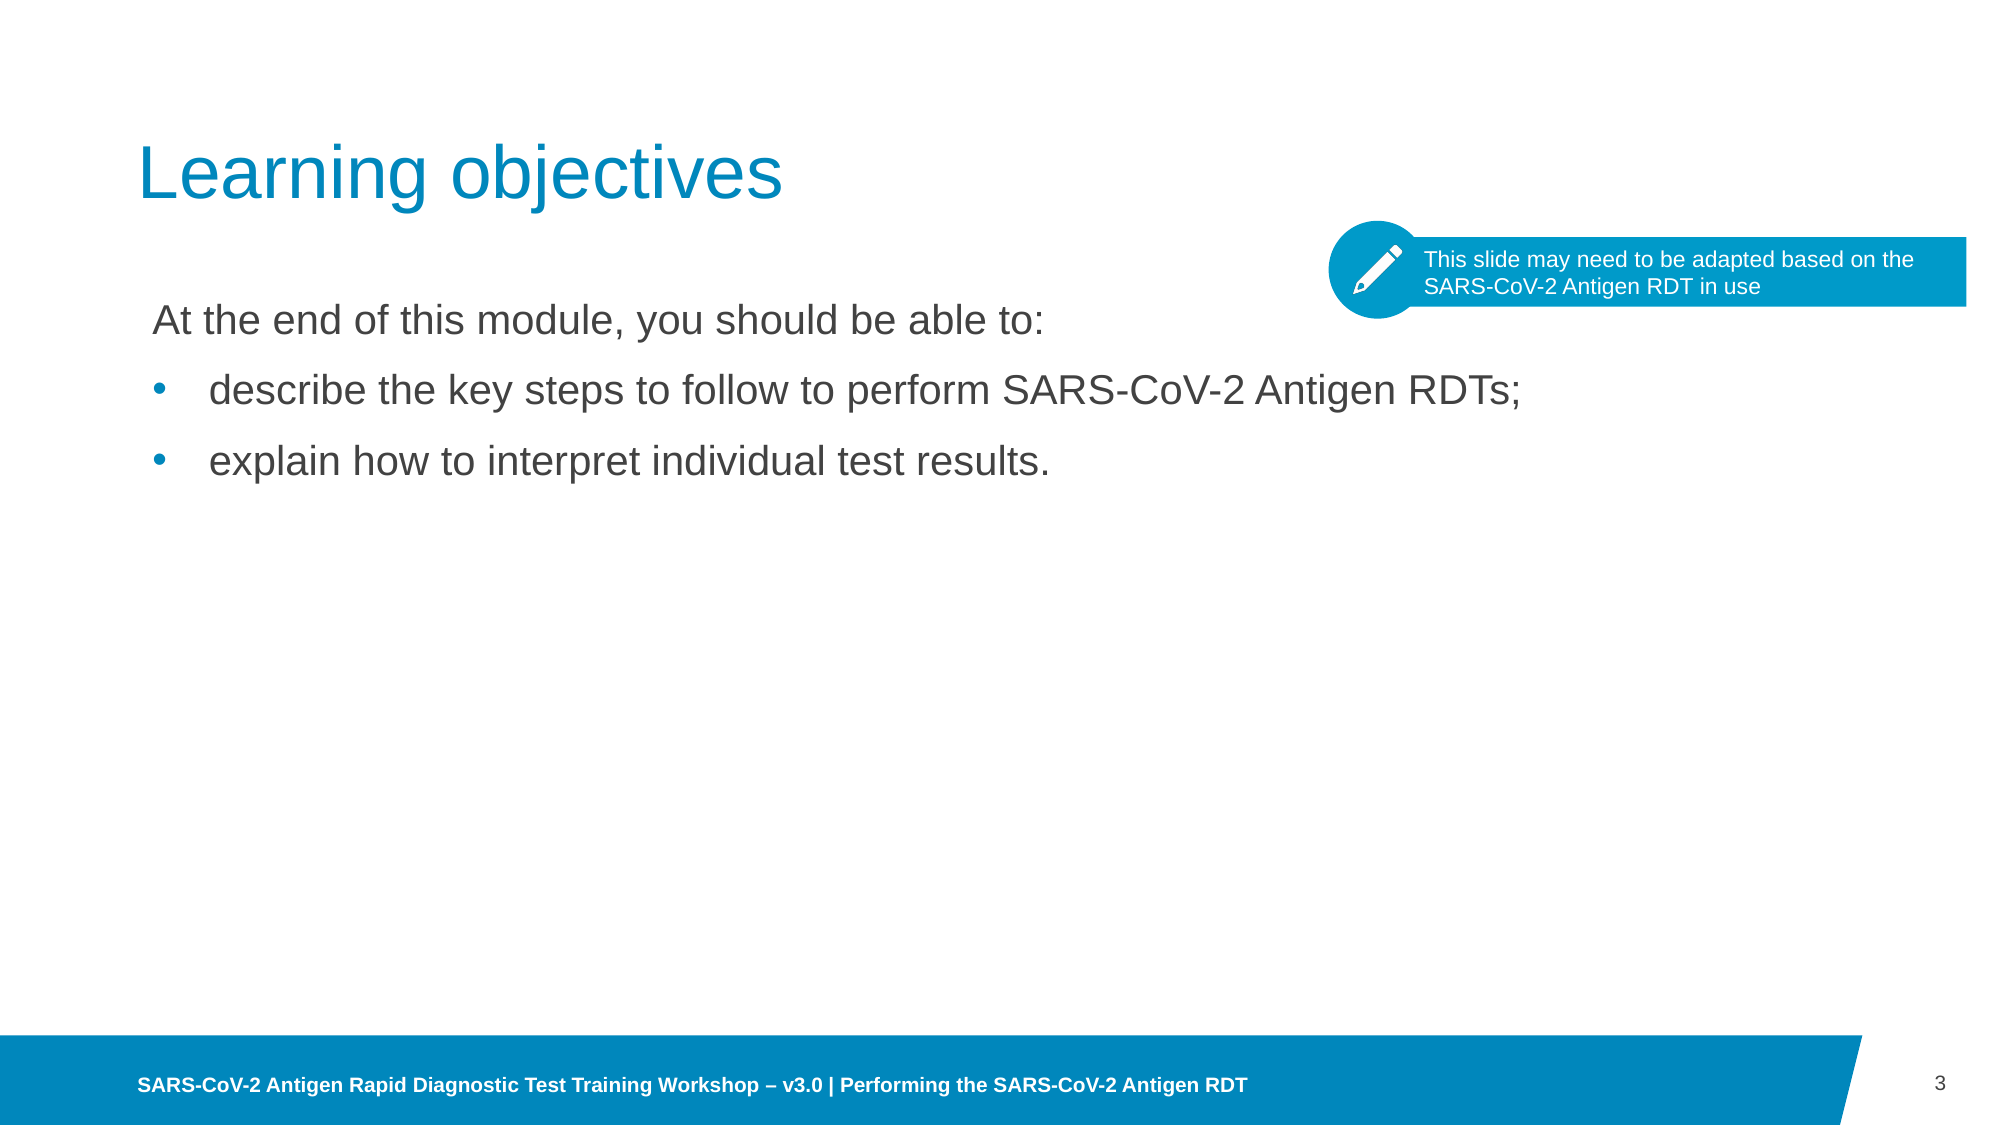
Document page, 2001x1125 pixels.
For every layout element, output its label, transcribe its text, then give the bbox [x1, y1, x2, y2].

list At the end of this module, you should be able to: describe the key steps to follow to perform SARS-CoV-2 Antigen RDTs; explain how to interpret individual test results. [137, 284, 1863, 1014]
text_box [1328, 220, 1967, 319]
footer SARS-CoV-2 Antigen Rapid Diagnostic Test Training Workshop – v3.0 | Performing the SARS-CoV-2 Antigen RDT [137, 1042, 1338, 1125]
title Learning objectives [137, 59, 1863, 215]
slide_number 3 [1862, 1035, 1947, 1125]
